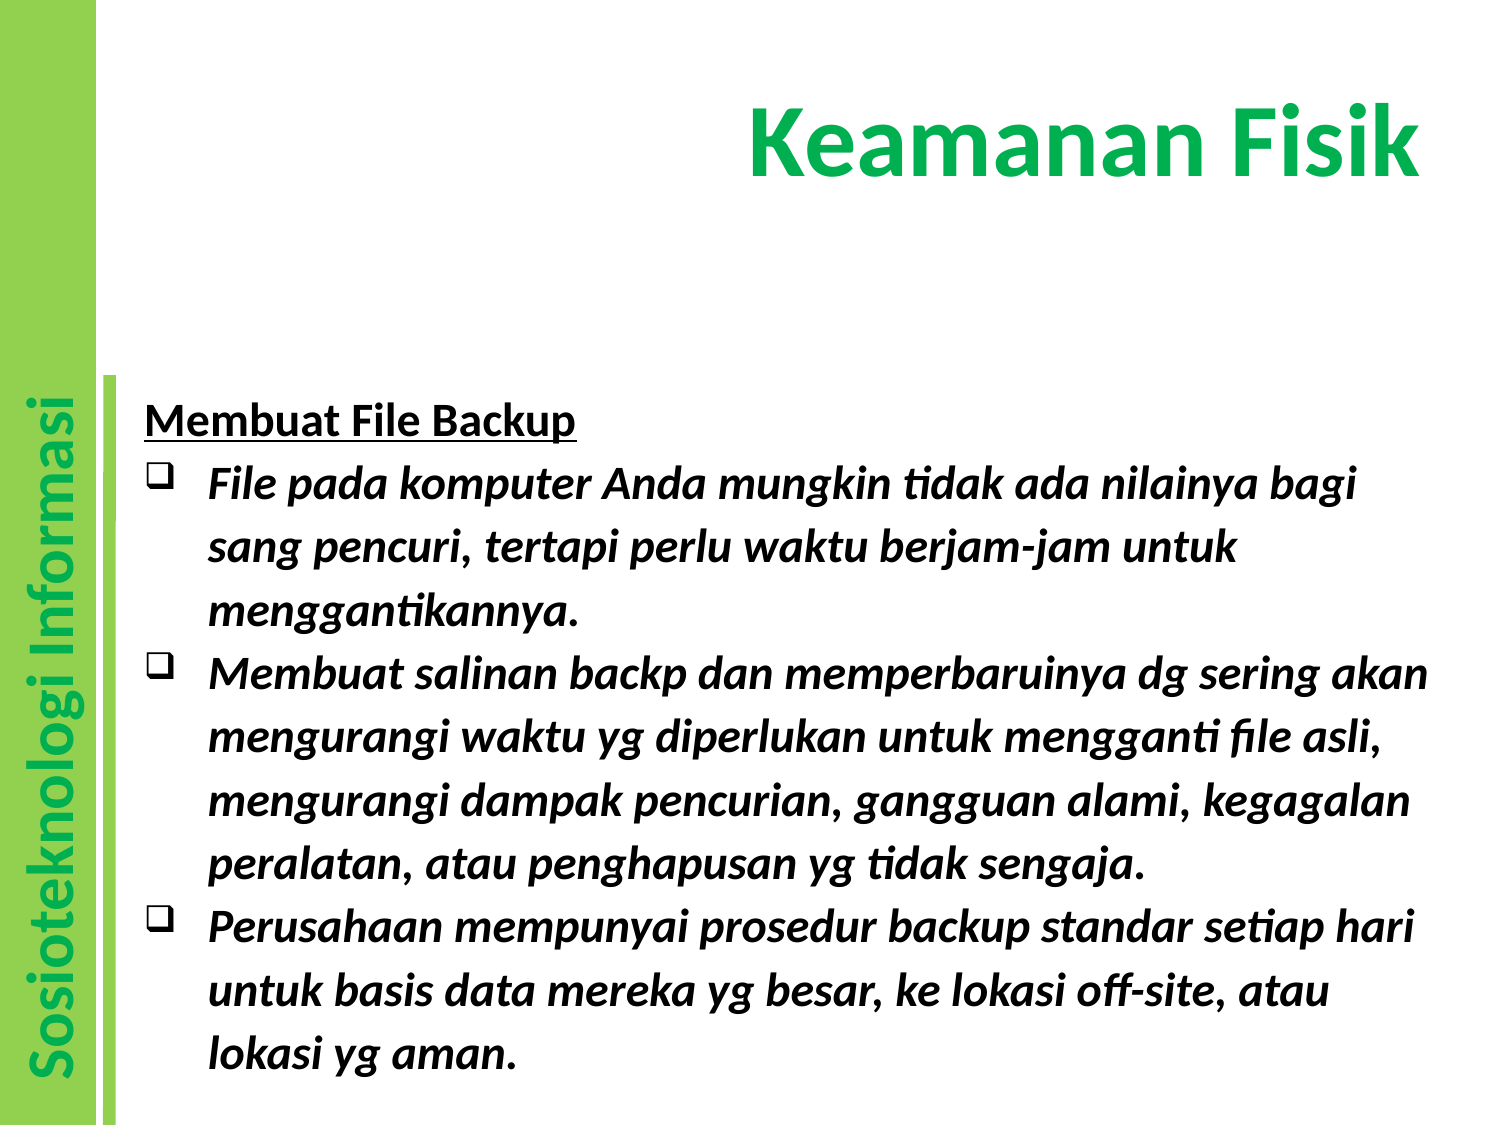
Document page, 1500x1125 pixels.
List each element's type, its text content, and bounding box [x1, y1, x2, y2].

text_box Membuat File Backup File pada komputer Anda mungkin tidak ada nilainya bagi sang pencuri, tertapi perlu waktu berjam-jam untuk menggantikannya. Membuat salinan backp dan memperbaruinya dg sering akan mengurangi waktu yg diperlukan untuk mengganti file asli, mengurangi dampak pencurian, gangguan alami, kegagalan peralatan, atau penghapusan yg tidak sengaja. Perusahaan mempunyai prosedur backup standar setiap hari untuk basis data mereka yg besar, ke lokasi off-site, atau lokasi yg aman. [128, 375, 1465, 1090]
title Keamanan Fisik [93, 58, 1437, 211]
